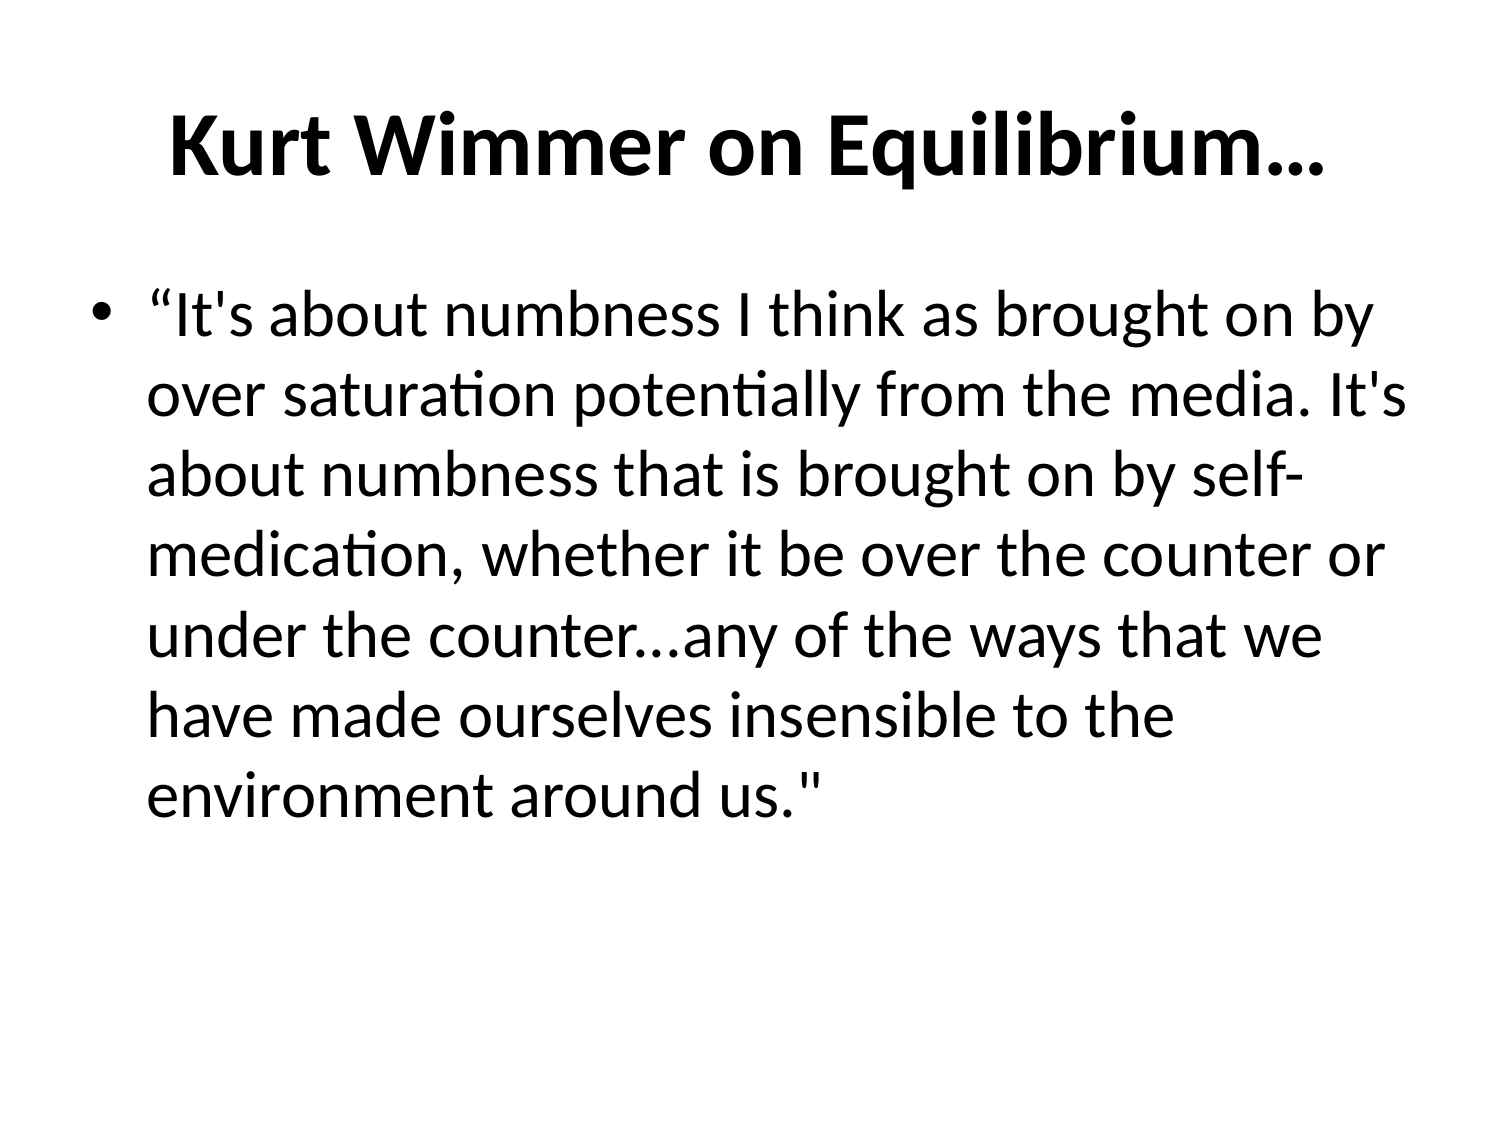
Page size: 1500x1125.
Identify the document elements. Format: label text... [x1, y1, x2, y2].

title Kurt Wimmer on Equilibrium… [75, 45, 1425, 233]
list “It's about numbness I think as brought on by over saturation potentially from the media. It's about numbness that is brought on by self-medication, whether it be over the counter or under the counter...any of the ways that we have made ourselves insensible to the environment around us." [75, 262, 1425, 1005]
